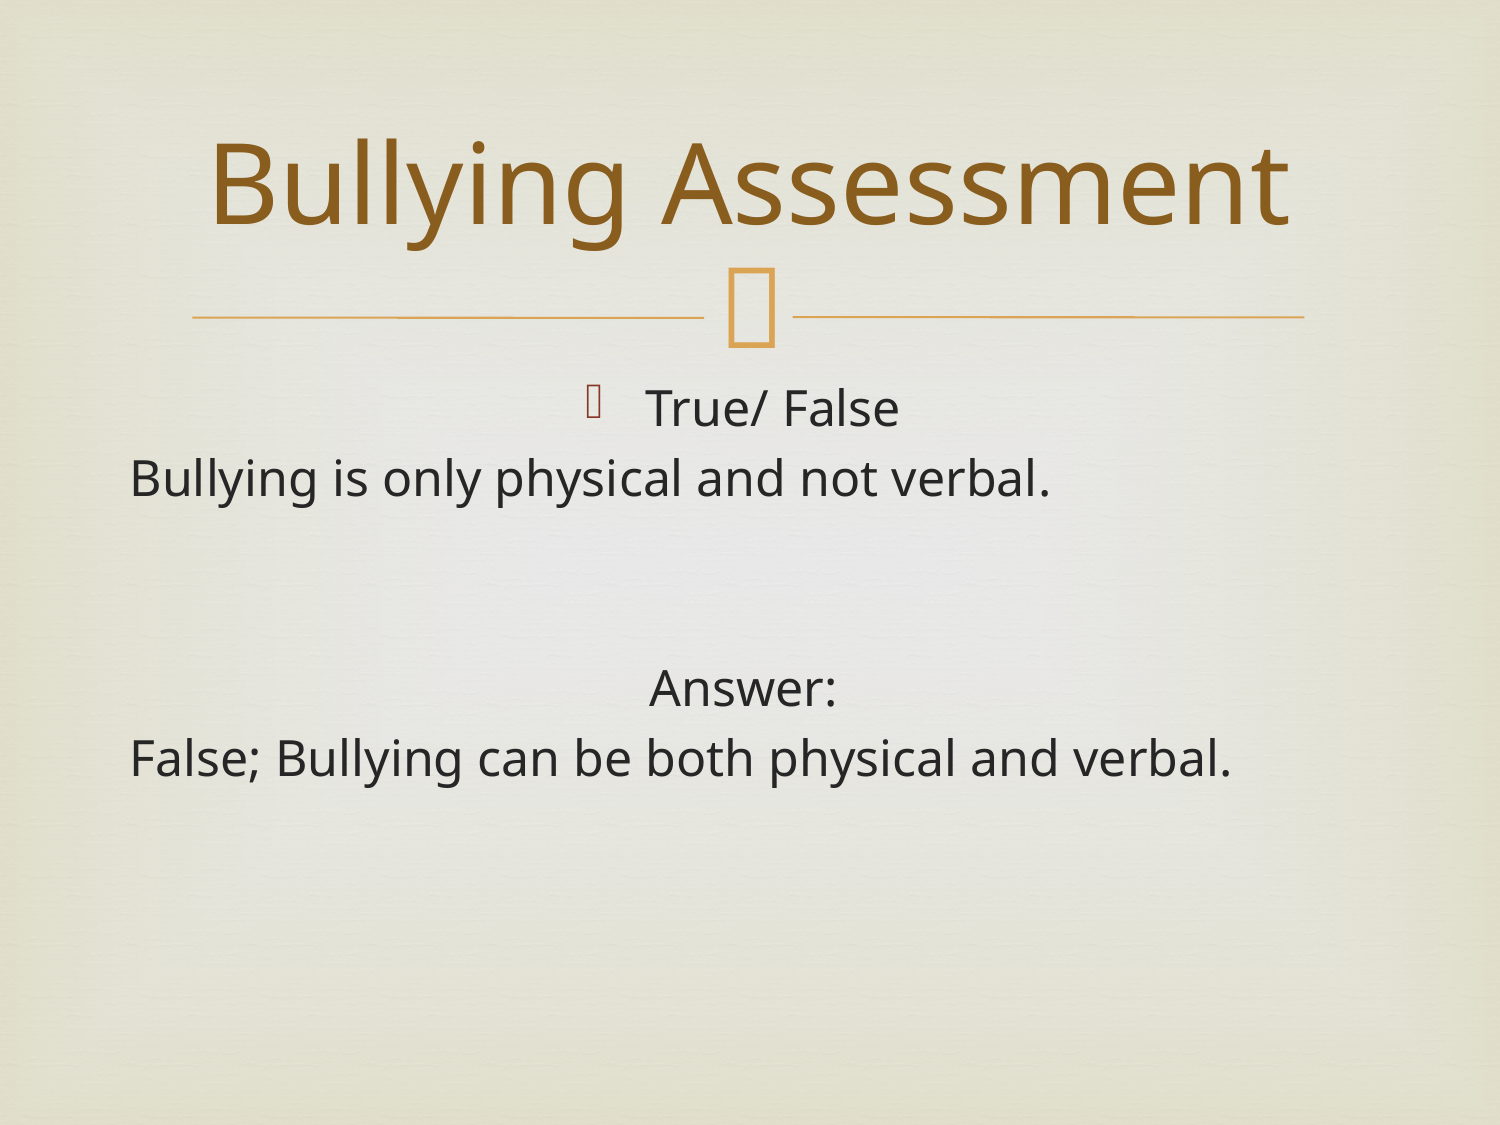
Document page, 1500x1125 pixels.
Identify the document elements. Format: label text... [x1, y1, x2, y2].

list True/ False Bullying is only physical and not verbal. Answer: False; Bullying can be both physical and verbal. [114, 368, 1386, 1005]
title Bullying Assessment [112, 93, 1386, 267]
